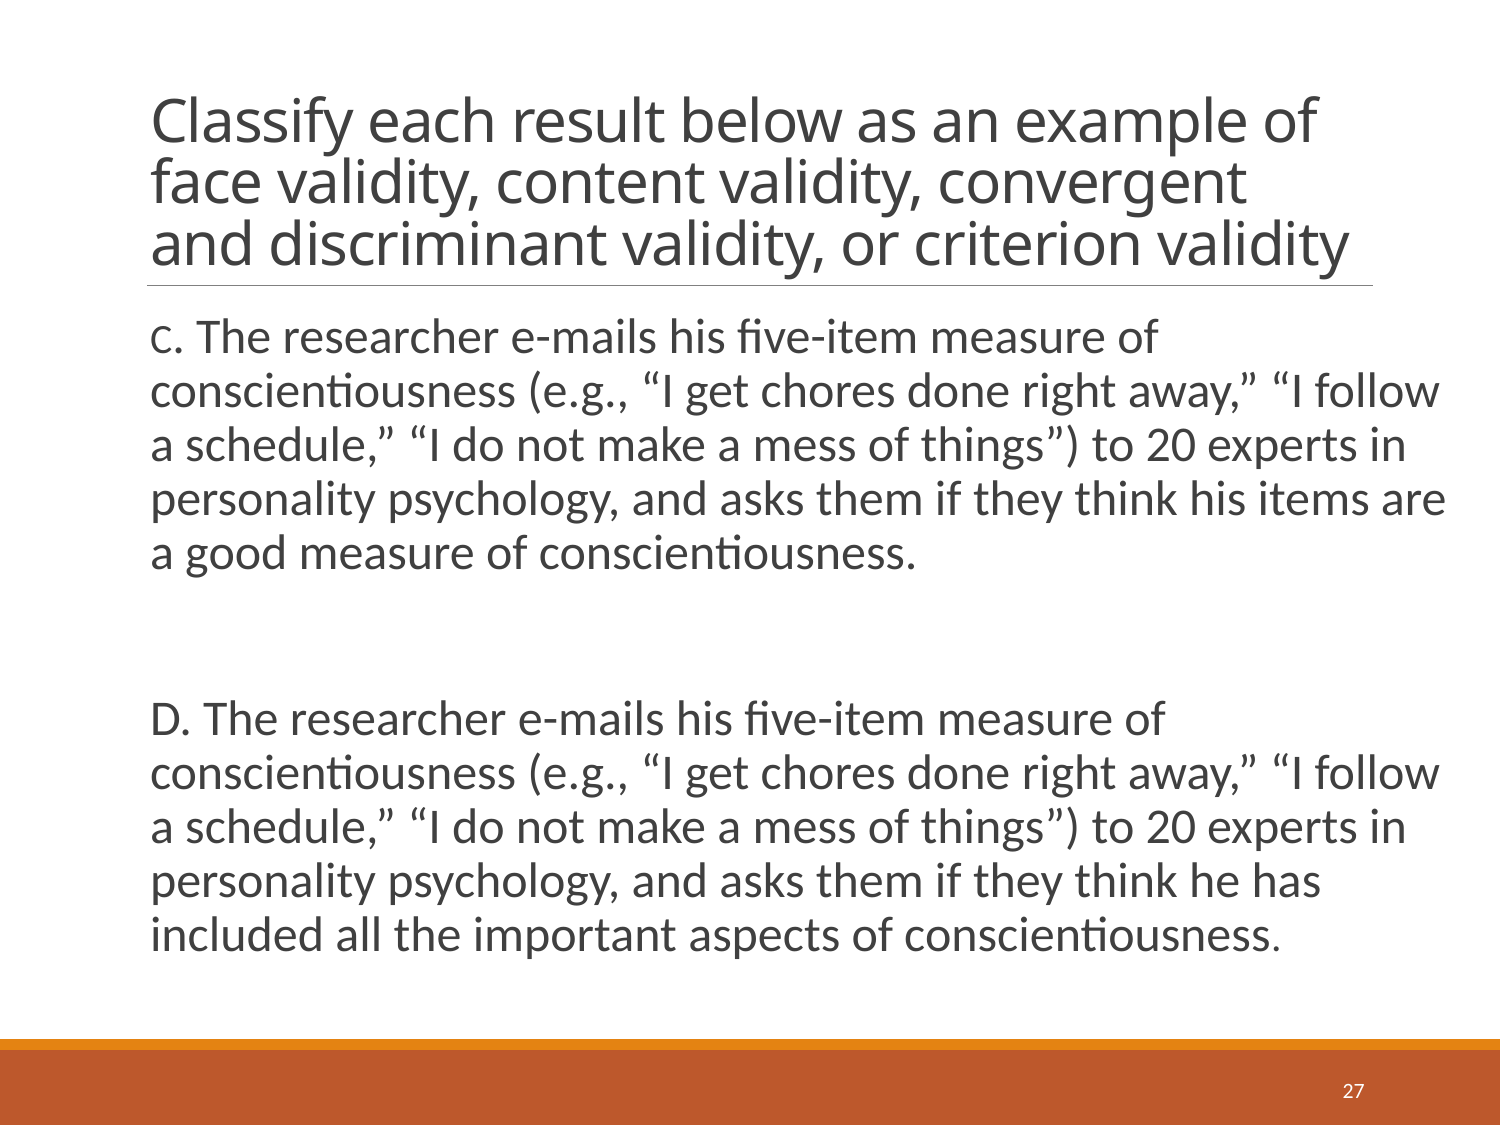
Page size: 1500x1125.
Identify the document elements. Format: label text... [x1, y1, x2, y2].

slide_number 27 [1218, 1059, 1380, 1120]
title Classify each result below as an example of face validity, content validity, convergent and discriminant validity, or criterion validity [135, 47, 1373, 285]
list C. The researcher e-mails his five-item measure of conscientiousness (e.g., “I get chores done right away,” “I follow a schedule,” “I do not make a mess of things”) to 20 experts in personality psychology, and asks them if they think his items are a good measure of conscientiousness. D. The researcher e-mails his five-item measure of conscientiousness (e.g., “I get chores done right away,” “I follow a schedule,” “I do not make a mess of things”) to 20 experts in personality psychology, and asks them if they think he has included all the important aspects of conscientiousness. [135, 302, 1459, 1037]
